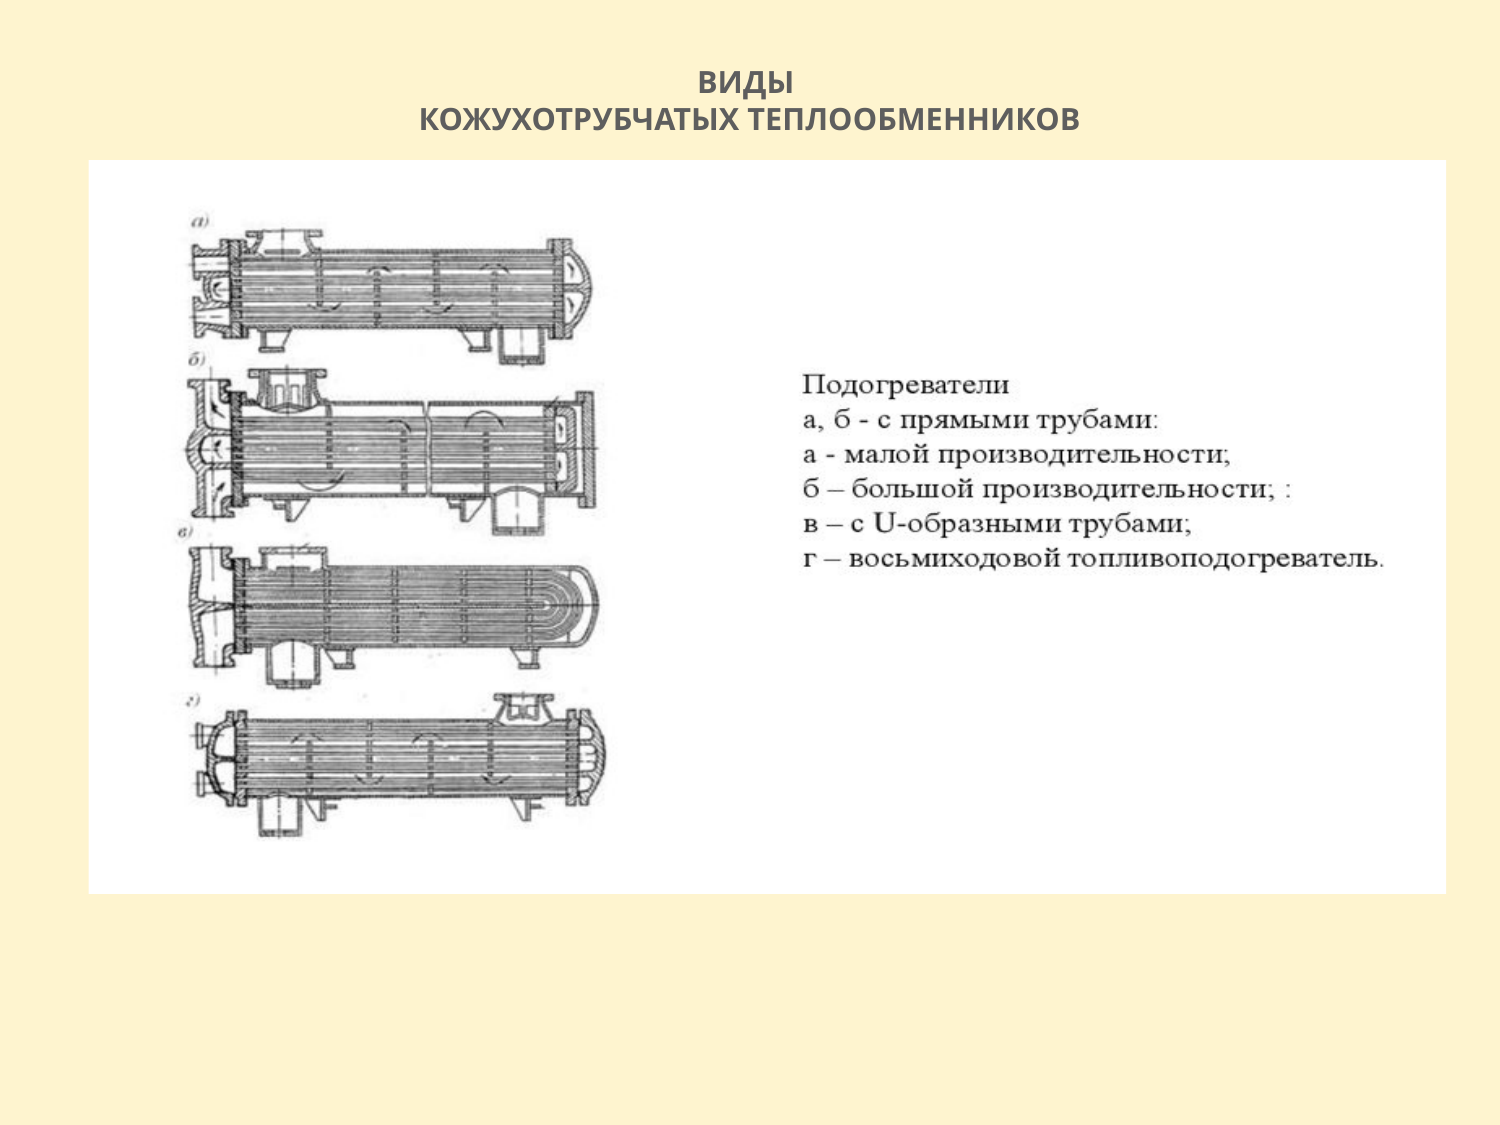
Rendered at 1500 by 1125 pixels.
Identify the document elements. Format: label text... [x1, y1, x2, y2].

picture [88, 160, 1447, 894]
title Виды кожухотрубчатых теплообменников [112, 54, 1388, 160]
